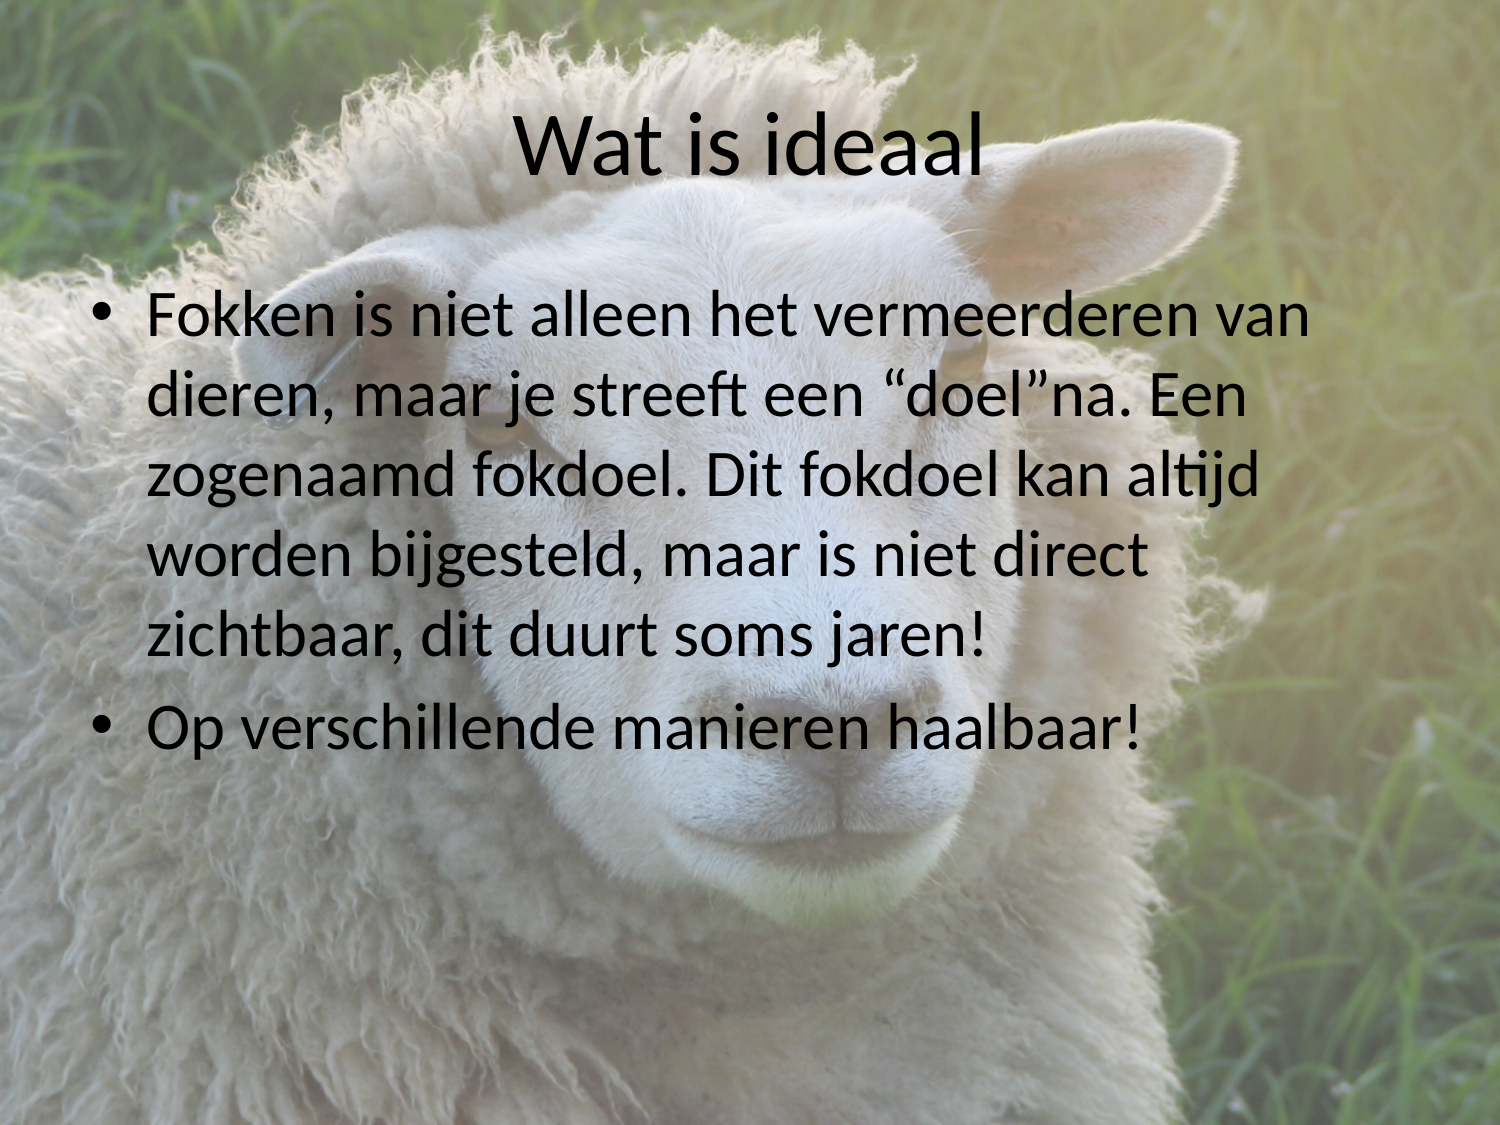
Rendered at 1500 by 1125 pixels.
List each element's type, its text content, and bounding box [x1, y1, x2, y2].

list Fokken is niet alleen het vermeerderen van dieren, maar je streeft een “doel”na. Een zogenaamd fokdoel. Dit fokdoel kan altijd worden bijgesteld, maar is niet direct zichtbaar, dit duurt soms jaren! Op verschillende manieren haalbaar! [75, 262, 1425, 1005]
title Wat is ideaal [75, 45, 1425, 233]
